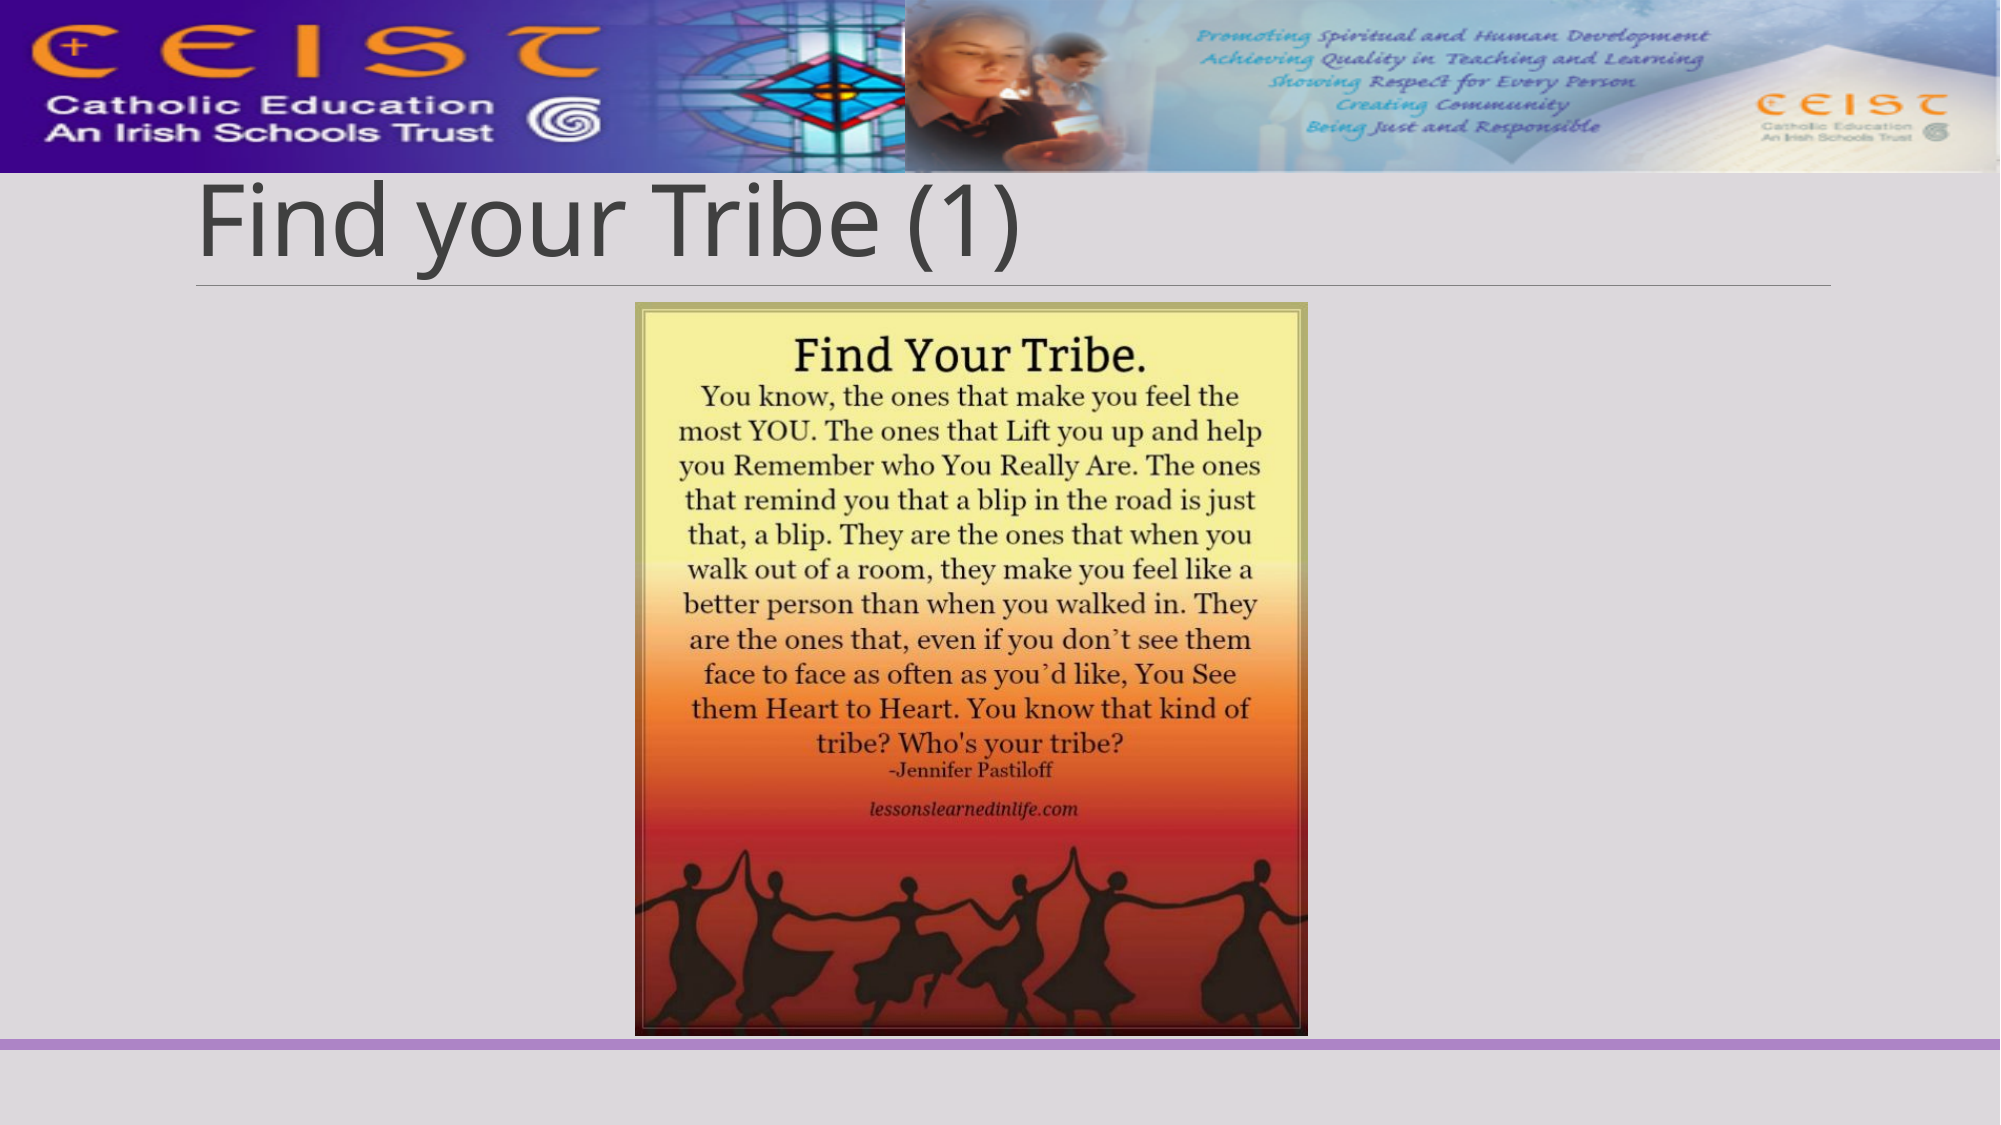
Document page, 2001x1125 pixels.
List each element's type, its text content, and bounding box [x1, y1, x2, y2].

title Find your Tribe (1) [179, 47, 1830, 285]
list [635, 302, 1308, 1036]
picture [0, 0, 2000, 173]
